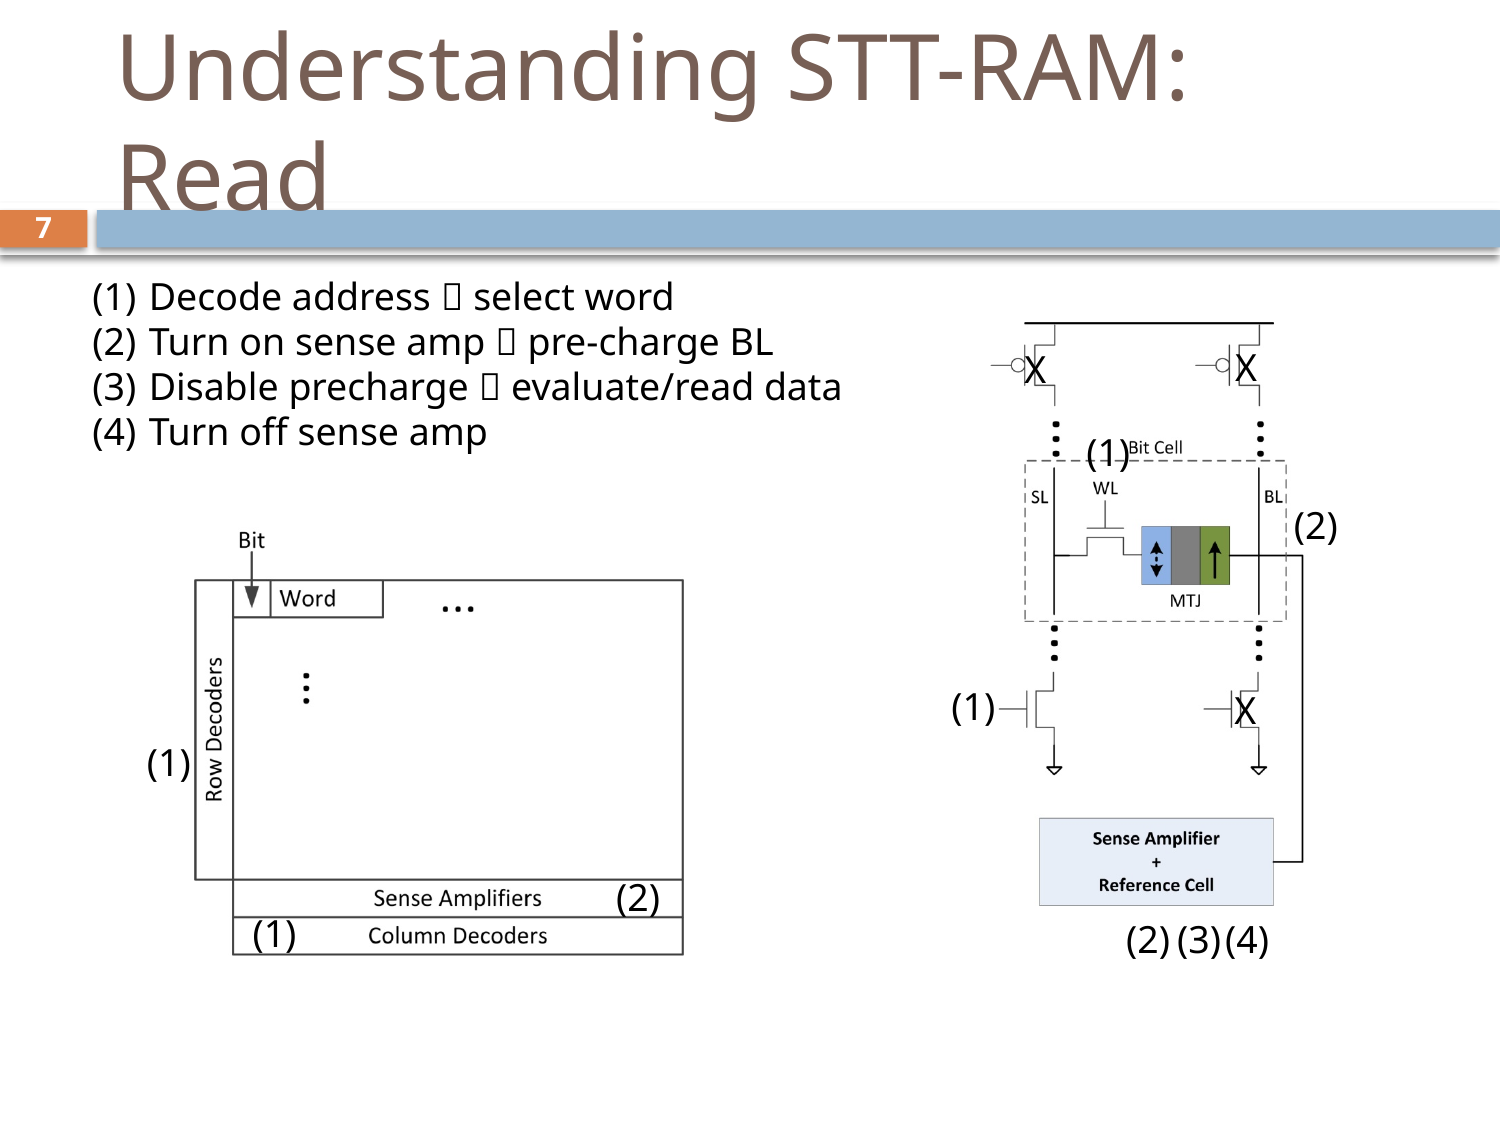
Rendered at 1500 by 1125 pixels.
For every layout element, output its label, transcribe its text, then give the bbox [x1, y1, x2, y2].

title Understanding STT-RAM: Read [100, 37, 1438, 200]
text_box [937, 322, 1353, 970]
slide_number 7 [0, 208, 88, 249]
text_box Decode address  select word Turn on sense amp  pre-charge BL Disable precharge  evaluate/read data Turn off sense amp [77, 265, 858, 461]
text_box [132, 521, 684, 964]
